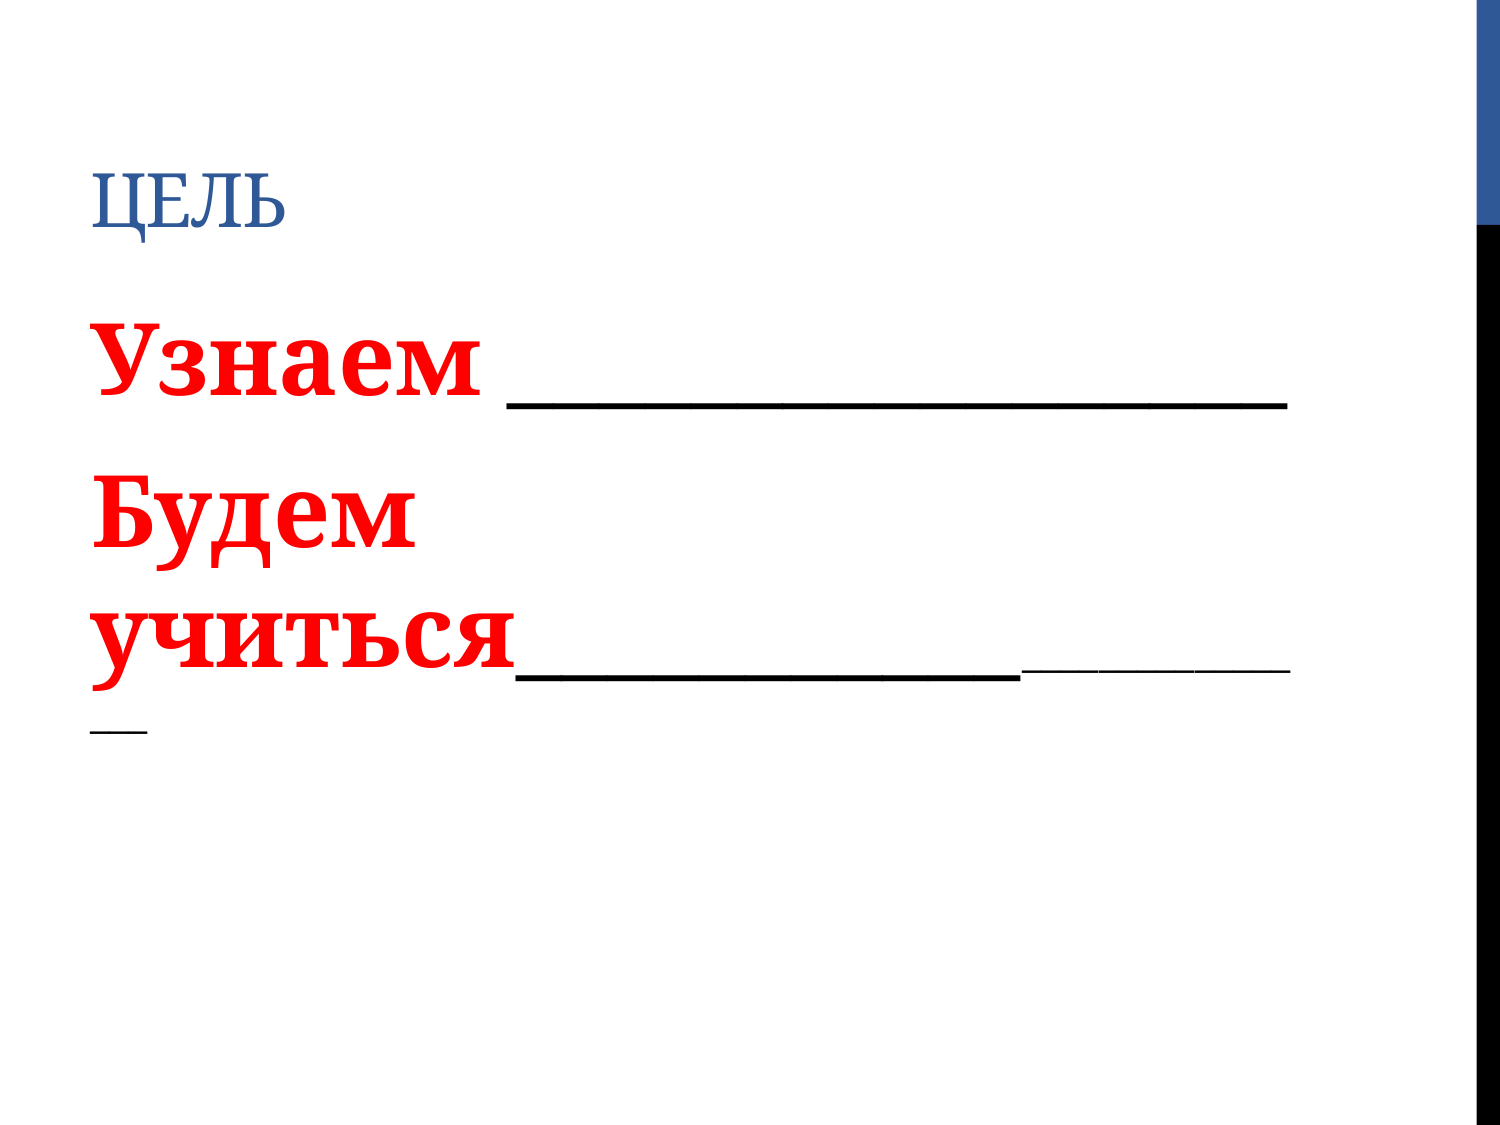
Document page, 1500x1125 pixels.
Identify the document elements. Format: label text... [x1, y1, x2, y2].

title Цель [75, 24, 1025, 250]
list Узнаем _________________ Будем учиться____________________________ [74, 287, 1326, 1006]
